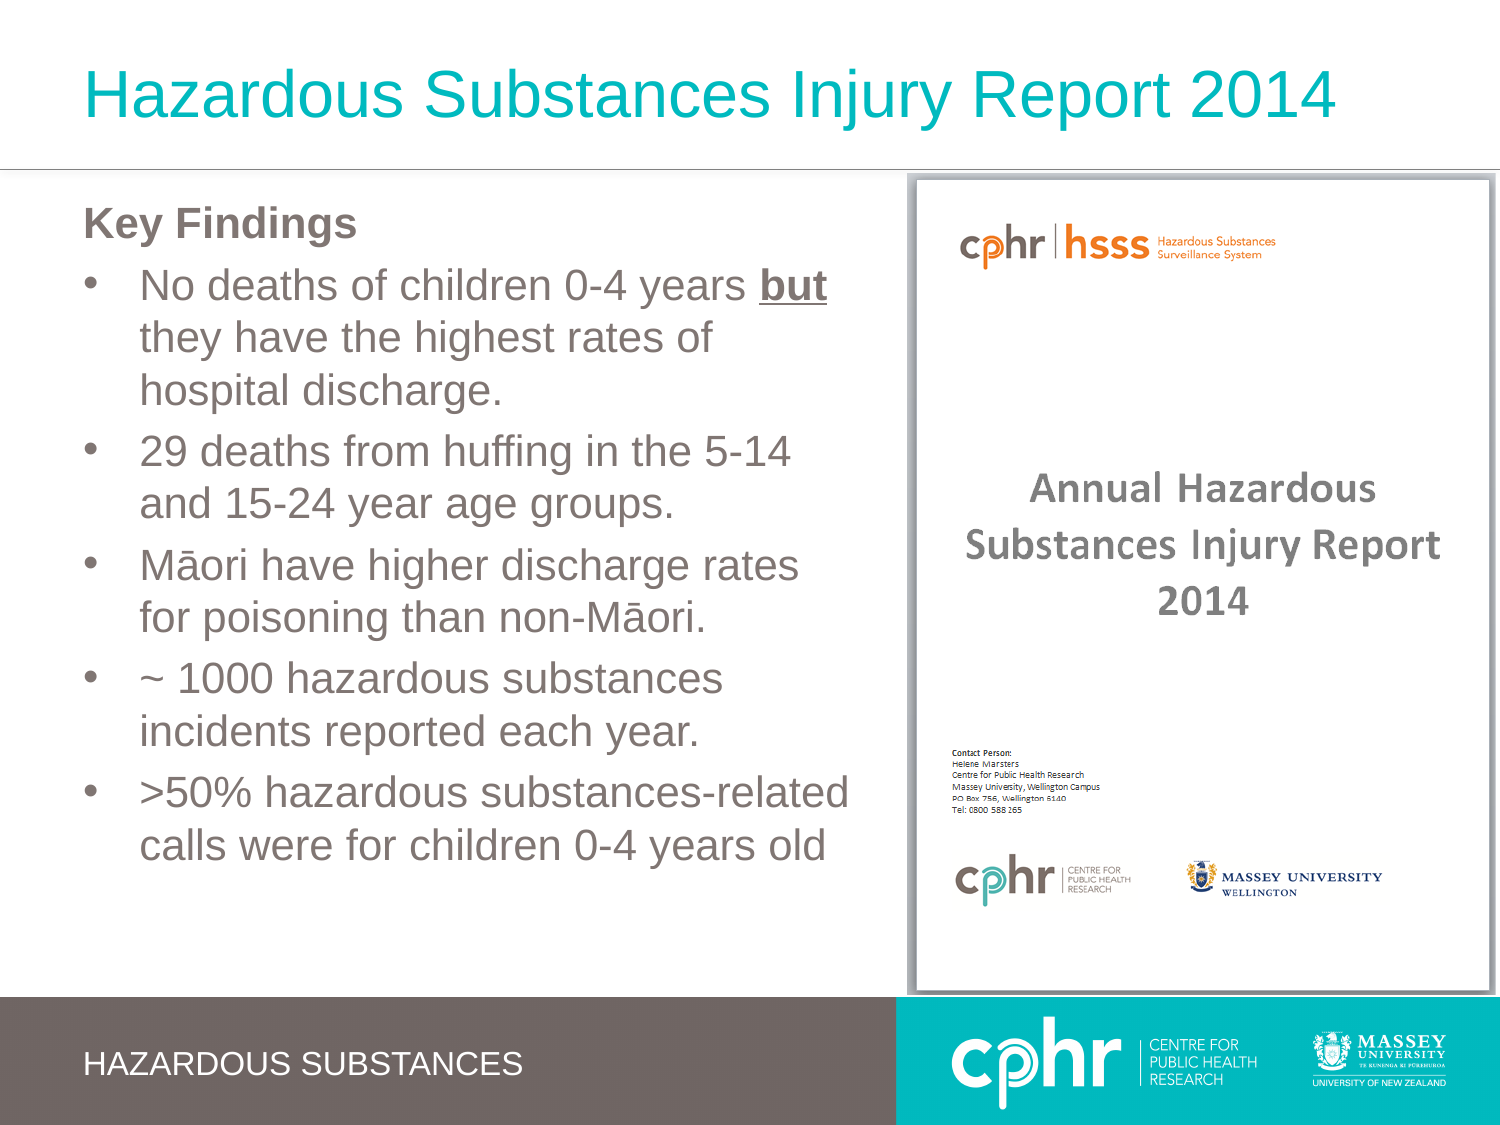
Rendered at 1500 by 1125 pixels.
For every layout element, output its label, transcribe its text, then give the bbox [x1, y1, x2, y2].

list Hazardous substances [68, 1035, 854, 1114]
list Key Findings No deaths of children 0-4 years but they have the highest rates of hospital discharge. 29 deaths from huffing in the 5-14 and 15-24 year age groups. Māori have higher discharge rates for poisoning than non-Māori. ~ 1000 hazardous substances incidents reported each year. >50% hazardous substances-related calls were for children 0-4 years old [68, 187, 875, 974]
title Hazardous Substances Injury Report 2014 [68, 43, 1360, 162]
picture [906, 173, 1496, 995]
picture [0, 997, 1500, 1125]
